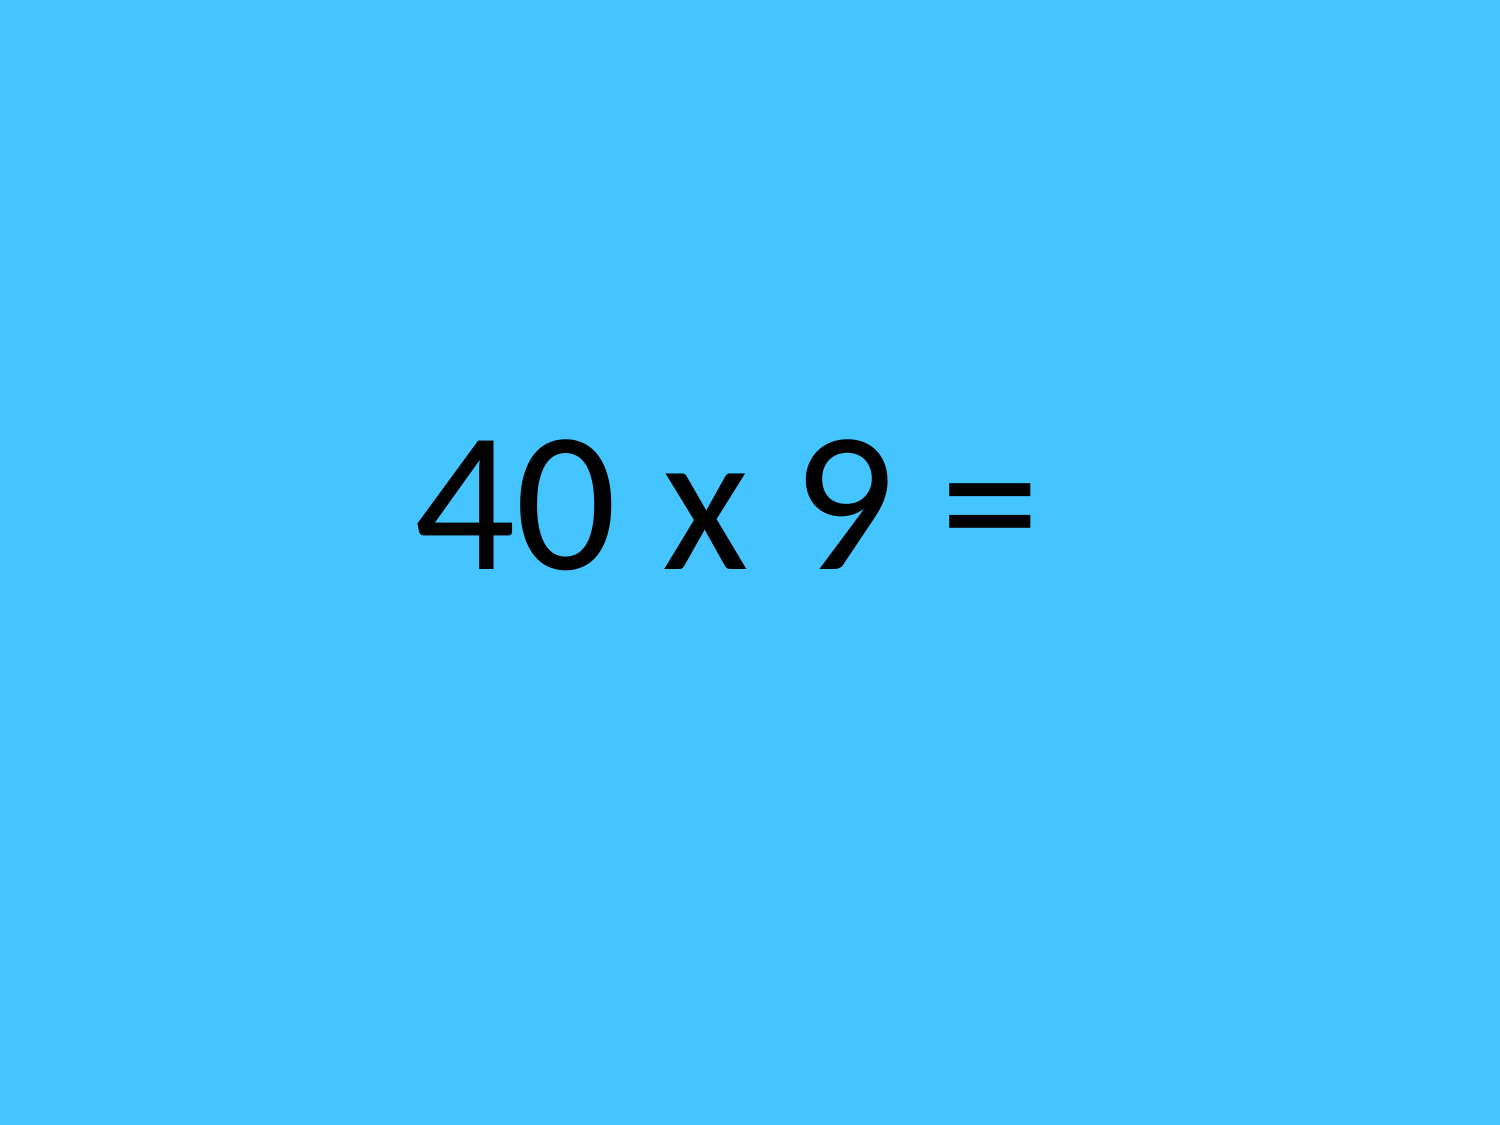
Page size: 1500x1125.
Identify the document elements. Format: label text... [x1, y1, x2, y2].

text_box 40 x 9 = [399, 362, 1063, 618]
